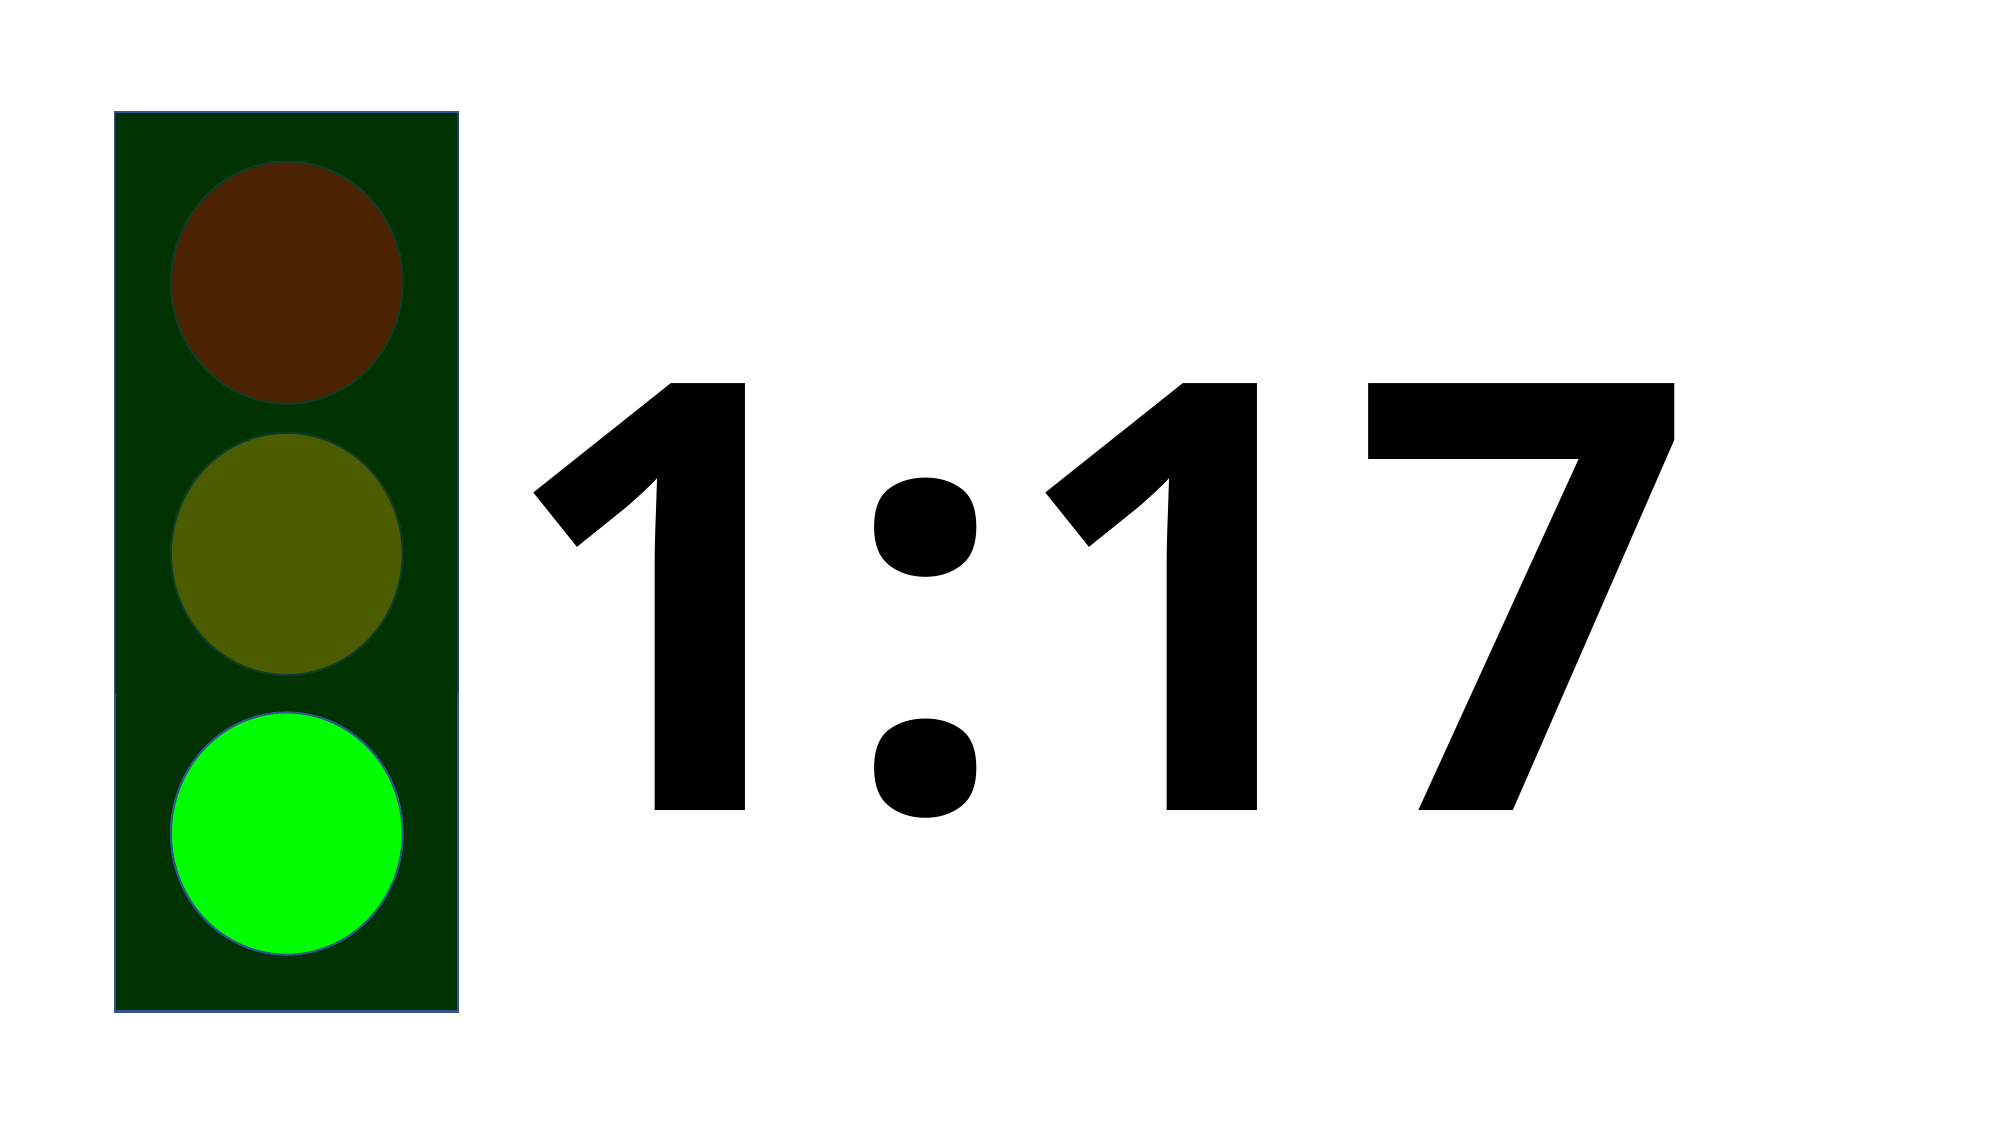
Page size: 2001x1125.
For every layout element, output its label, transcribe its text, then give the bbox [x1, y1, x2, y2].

text_box 1:17 [483, 204, 1924, 938]
text_box [114, 695, 459, 1013]
text_box [114, 112, 459, 695]
text_box [169, 711, 404, 956]
